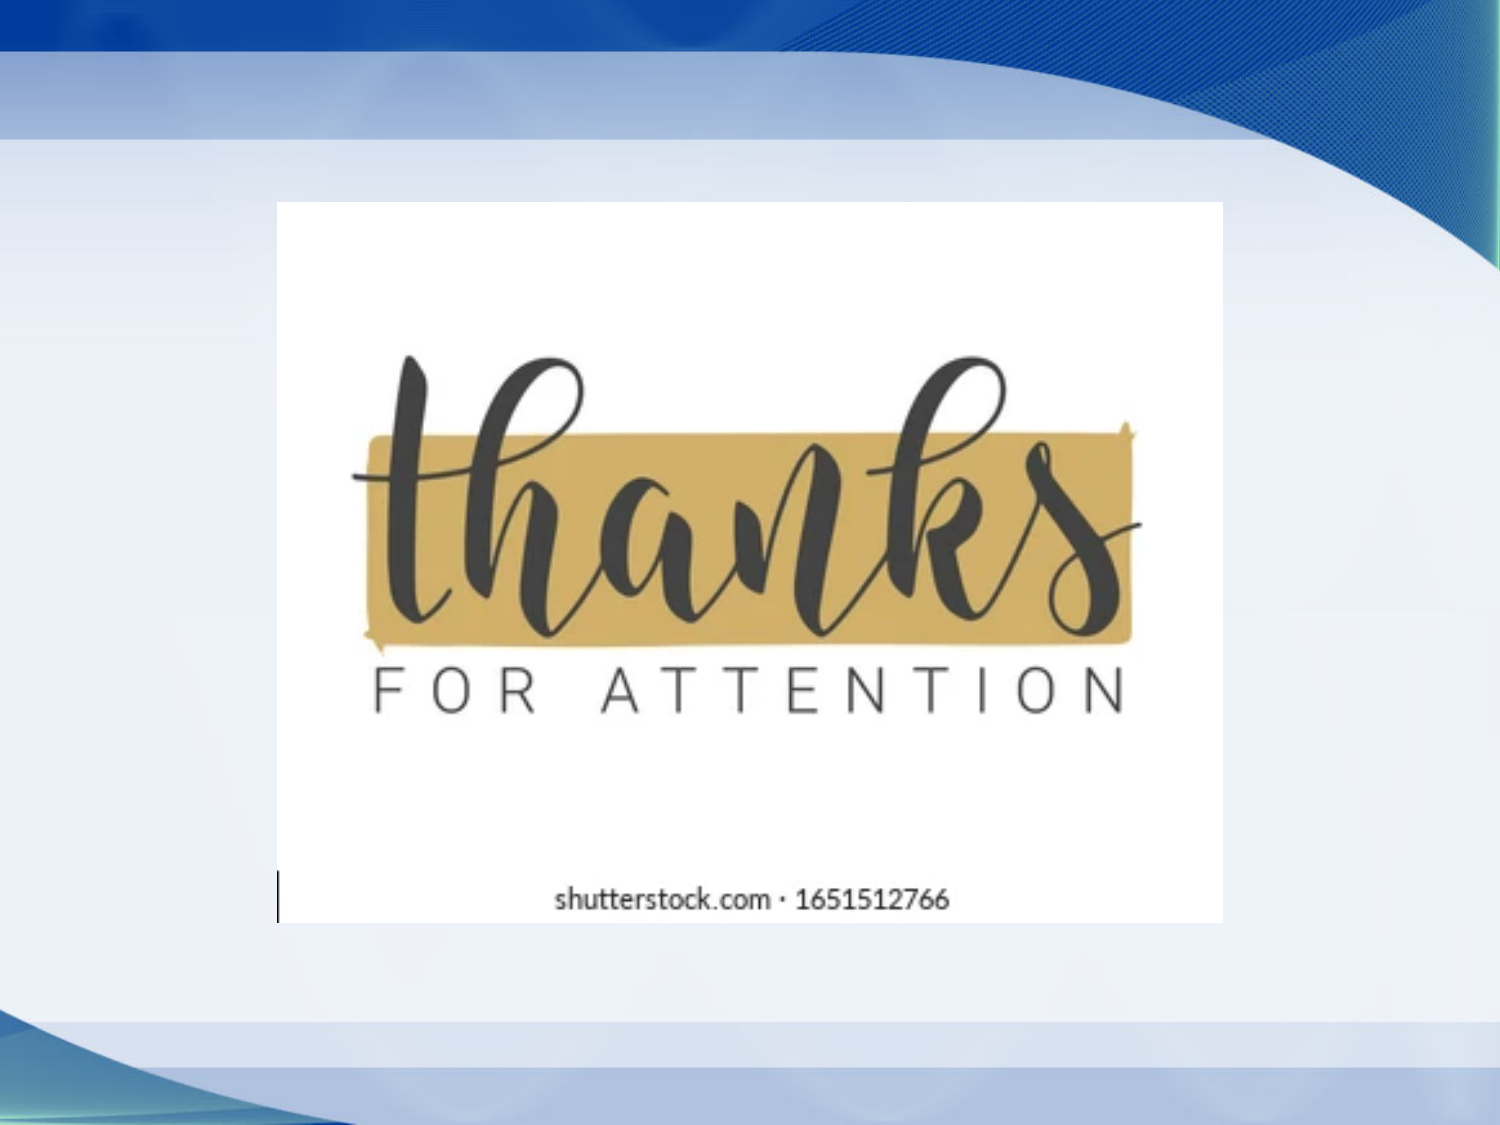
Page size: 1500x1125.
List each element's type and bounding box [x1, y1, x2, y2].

list [277, 201, 1223, 924]
picture [0, 0, 1500, 1125]
